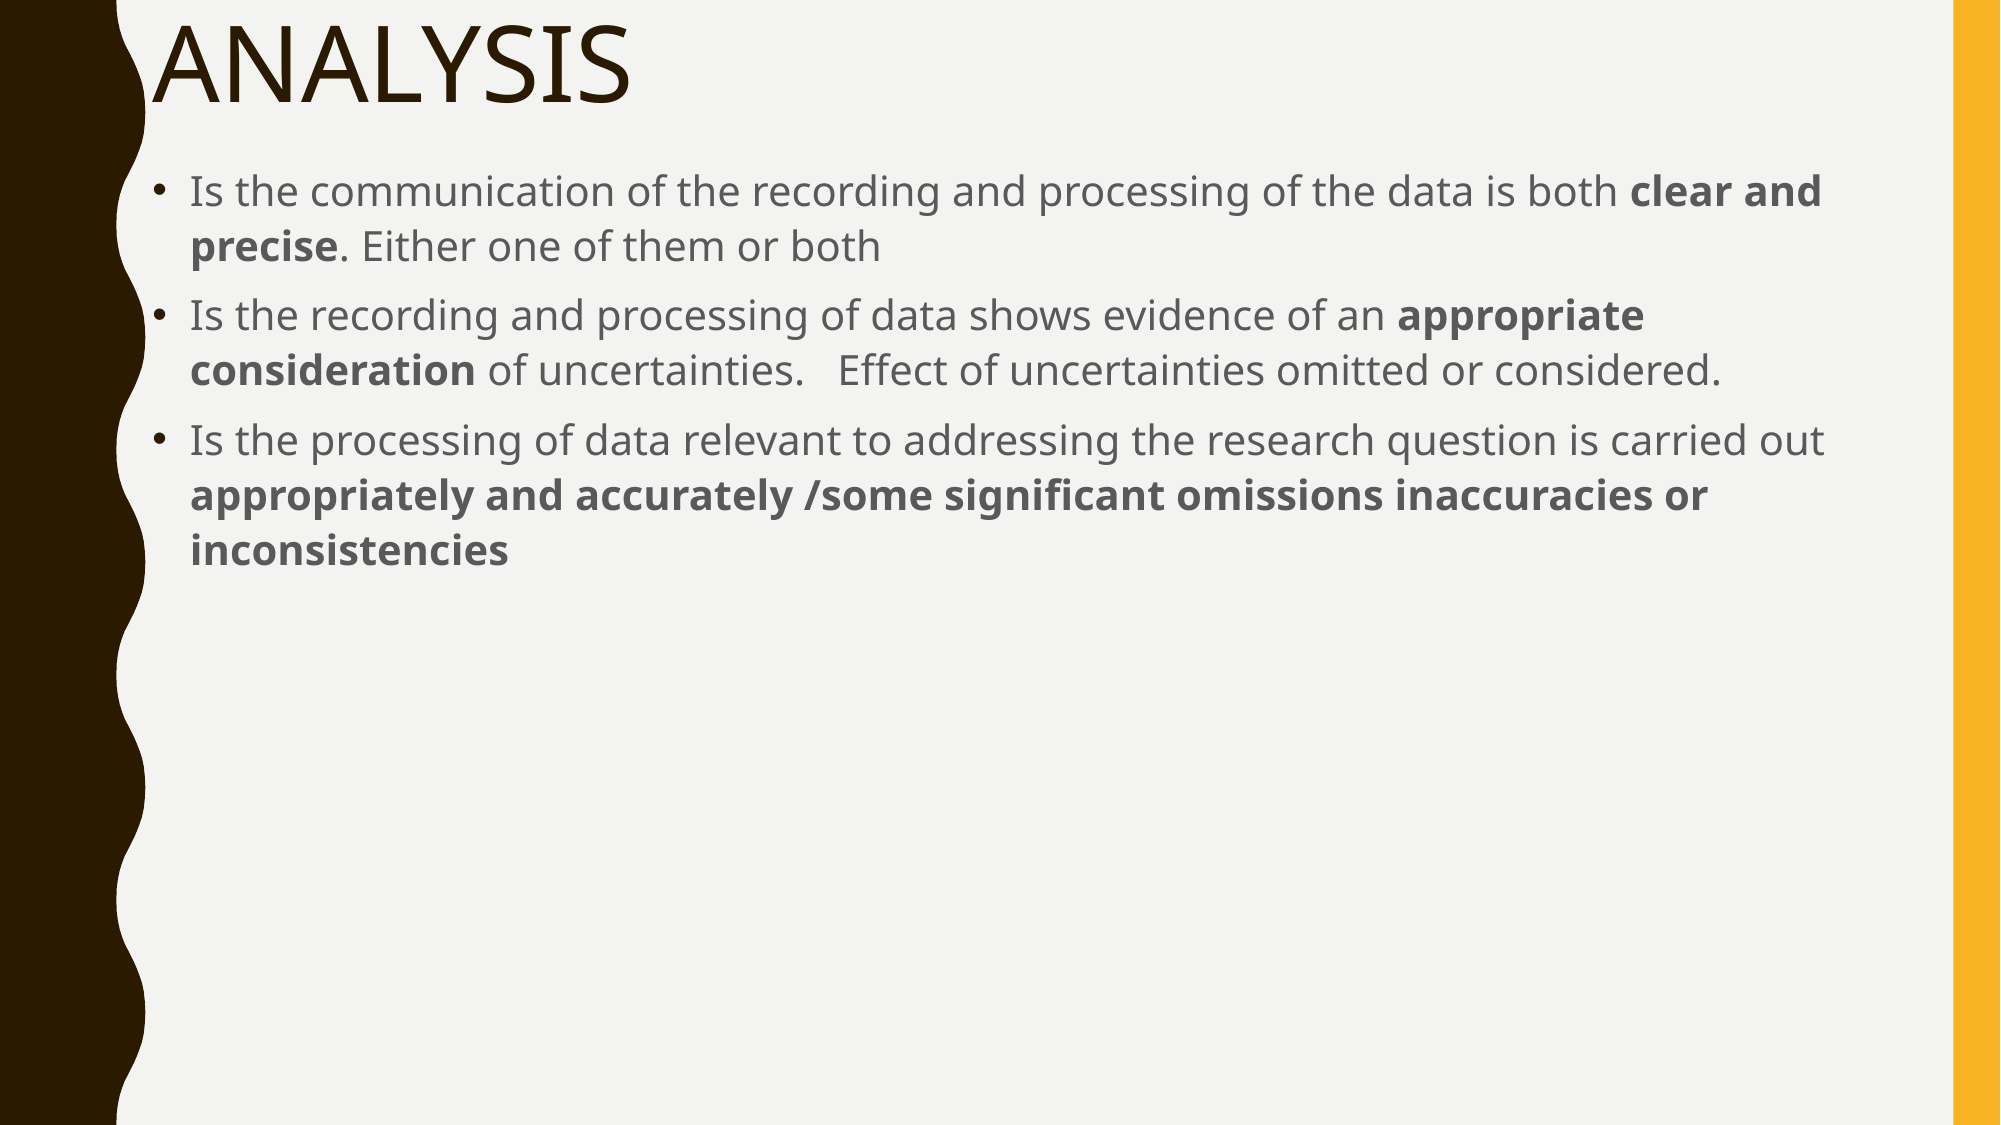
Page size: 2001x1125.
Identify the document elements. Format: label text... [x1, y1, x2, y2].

list Is the communication of the recording and processing of the data is both clear and precise. Either one of them or both Is the recording and processing of data shows evidence of an appropriate consideration of uncertainties. Effect of uncertainties omitted or considered. Is the processing of data relevant to addressing the research question is carried out appropriately and accurately /some significant omissions inaccuracies or inconsistencies [137, 151, 1863, 1122]
title ANALYSIS [137, 3, 1863, 151]
